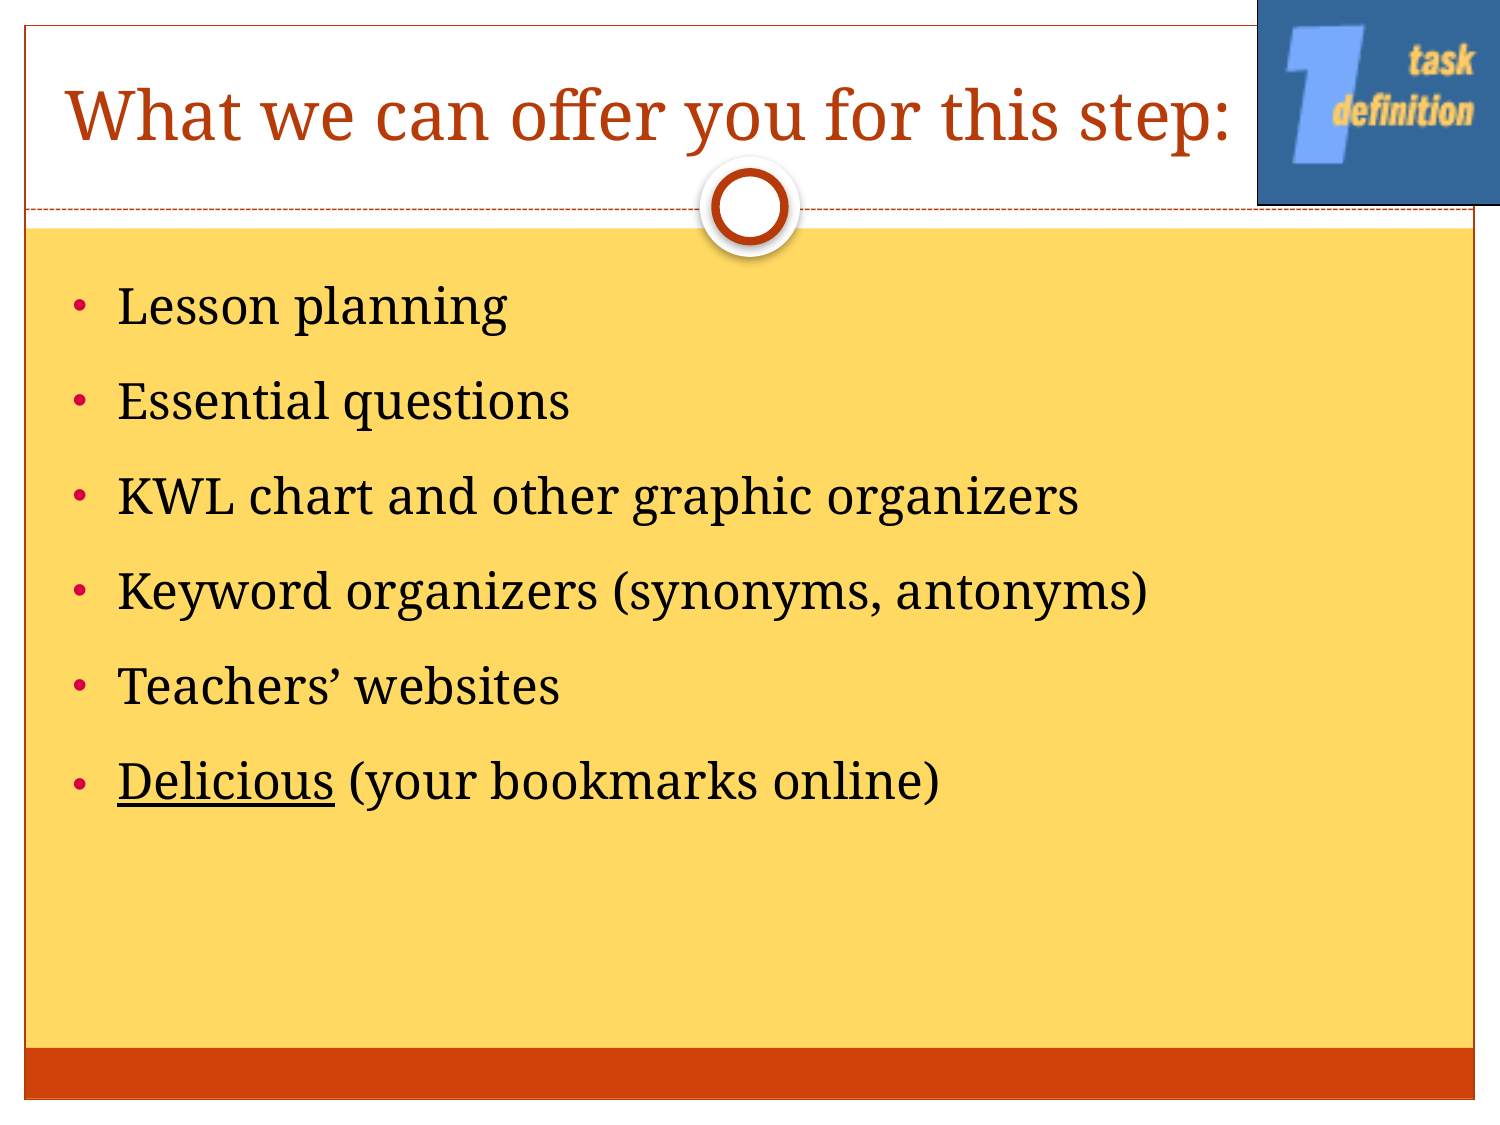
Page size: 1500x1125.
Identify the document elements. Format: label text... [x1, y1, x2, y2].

list Lesson planning Essential questions KWL chart and other graphic organizers Keyword organizers (synonyms, antonyms) Teachers’ websites Delicious (your bookmarks online) [57, 267, 1441, 975]
title What we can offer you for this step: [49, 37, 1250, 162]
footer [50, 1051, 638, 1112]
picture [1257, 0, 1500, 205]
